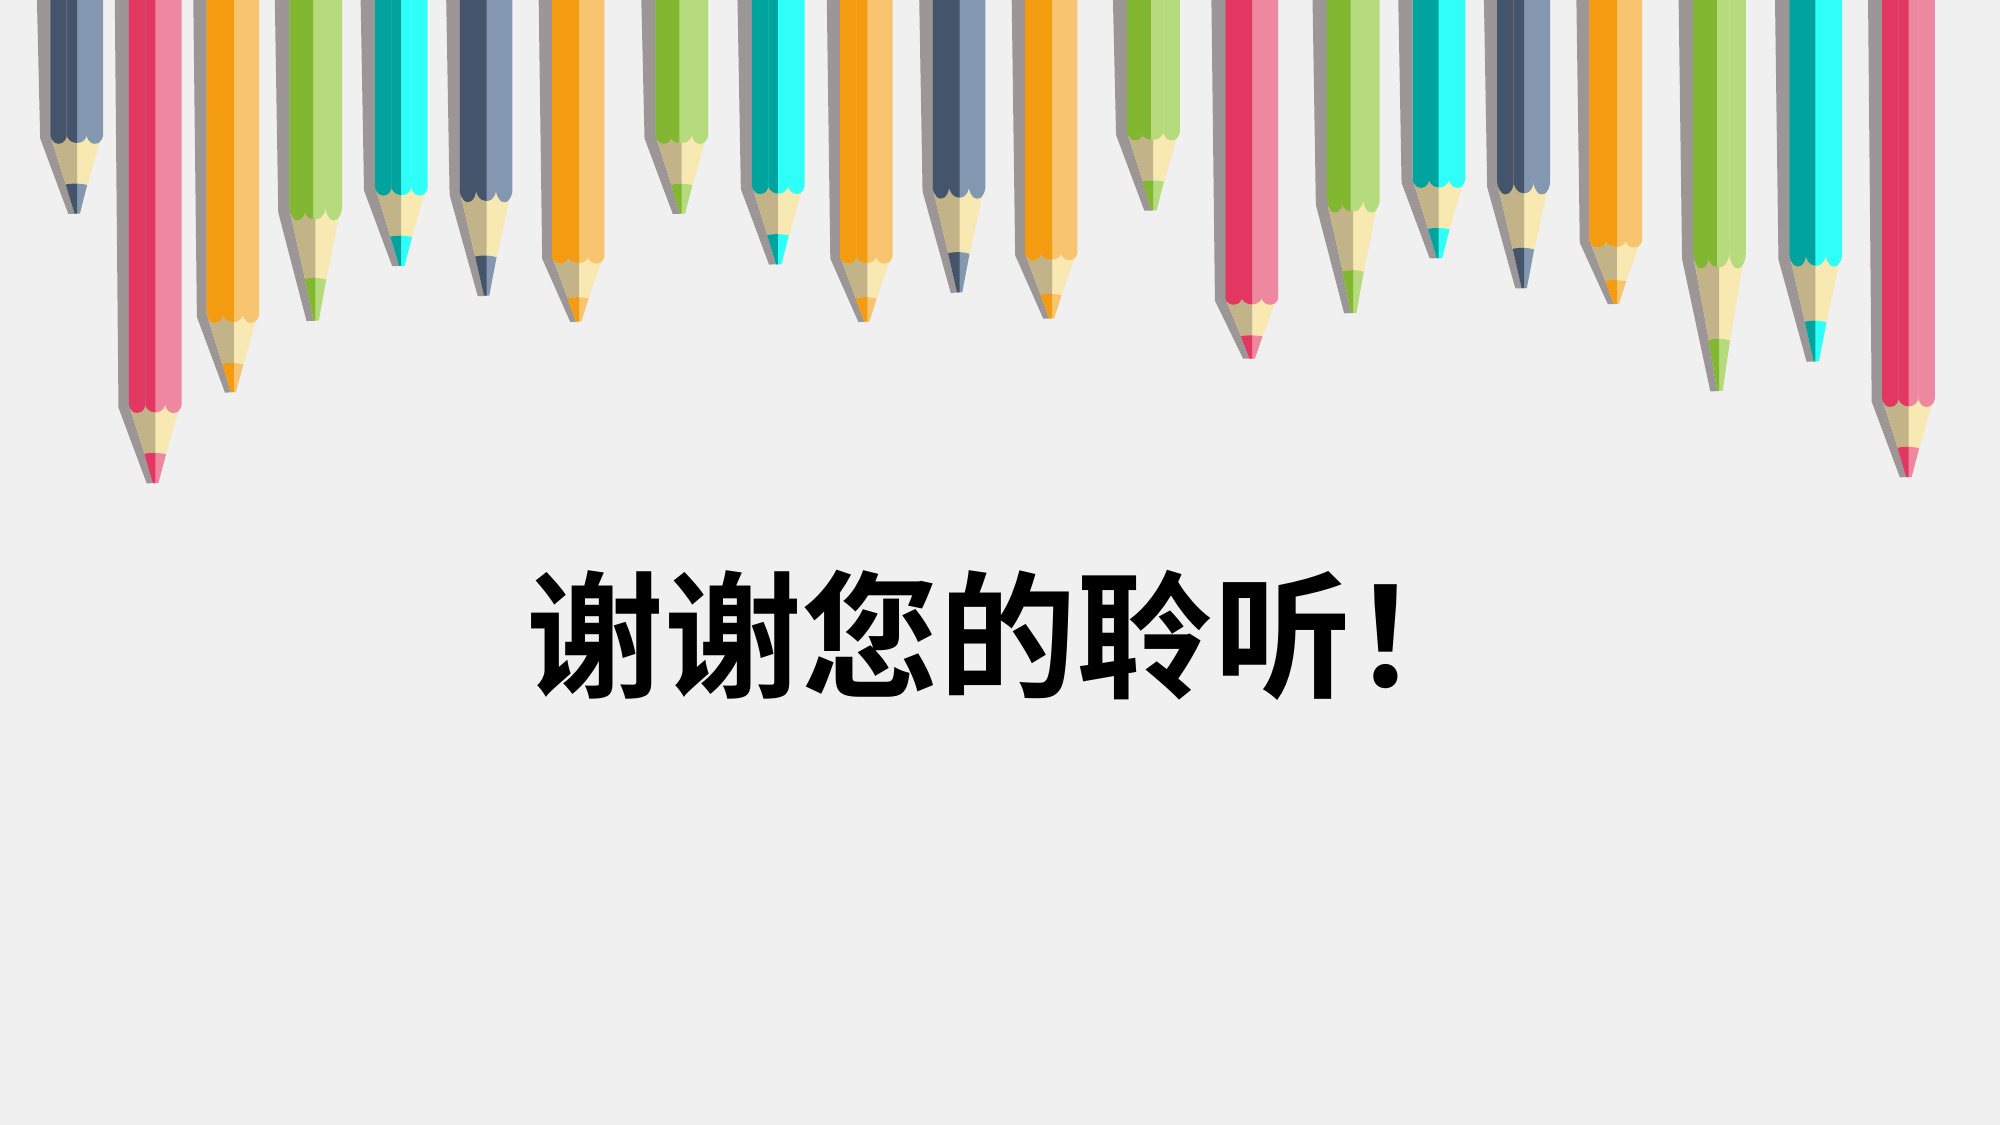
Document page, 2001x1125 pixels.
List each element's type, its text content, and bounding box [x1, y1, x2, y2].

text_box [826, 0, 893, 322]
text_box 谢谢您的聆听！ [511, 542, 1505, 723]
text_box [1867, 0, 1935, 478]
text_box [445, 0, 513, 297]
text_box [114, 0, 182, 484]
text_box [36, 0, 103, 214]
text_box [192, 0, 260, 393]
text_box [736, 0, 805, 265]
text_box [1397, 0, 1466, 259]
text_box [1575, 0, 1643, 305]
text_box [1311, 0, 1380, 314]
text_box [538, 0, 605, 322]
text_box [918, 0, 986, 293]
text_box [1211, 0, 1279, 359]
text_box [1112, 0, 1180, 211]
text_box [1011, 0, 1078, 319]
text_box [1483, 0, 1550, 289]
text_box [640, 0, 709, 214]
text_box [274, 0, 342, 322]
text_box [1678, 0, 1746, 392]
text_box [359, 0, 428, 267]
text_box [1774, 0, 1843, 362]
